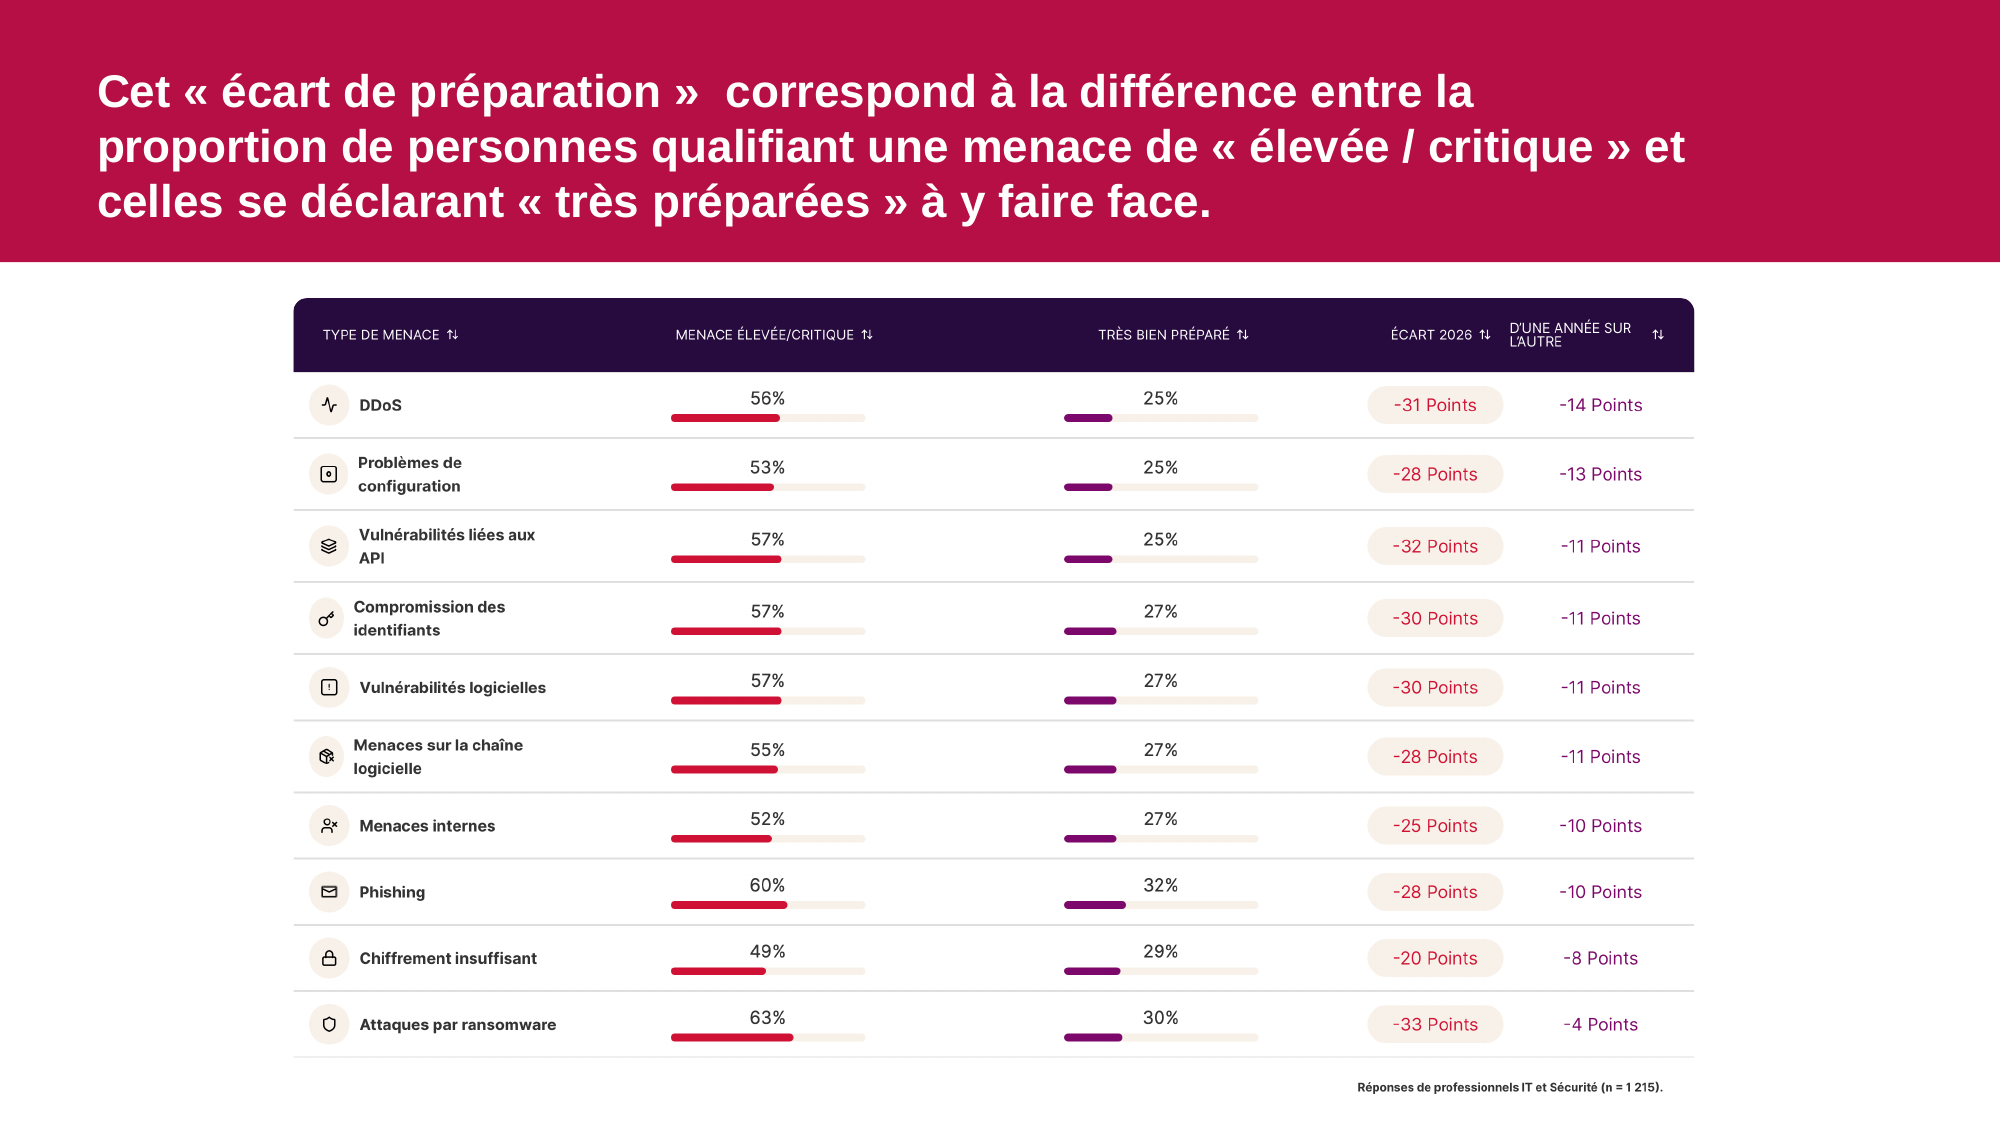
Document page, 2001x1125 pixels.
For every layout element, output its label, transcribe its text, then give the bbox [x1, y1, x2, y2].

text_box Cet « écart de préparation » correspond à la différence entre la proportion de personnes qualifiant une menace de « élevée / critique » et celles se déclarant « très préparées » à y faire face. [87, 6, 1699, 282]
picture [274, 280, 1718, 1125]
text_box [0, 0, 2000, 263]
